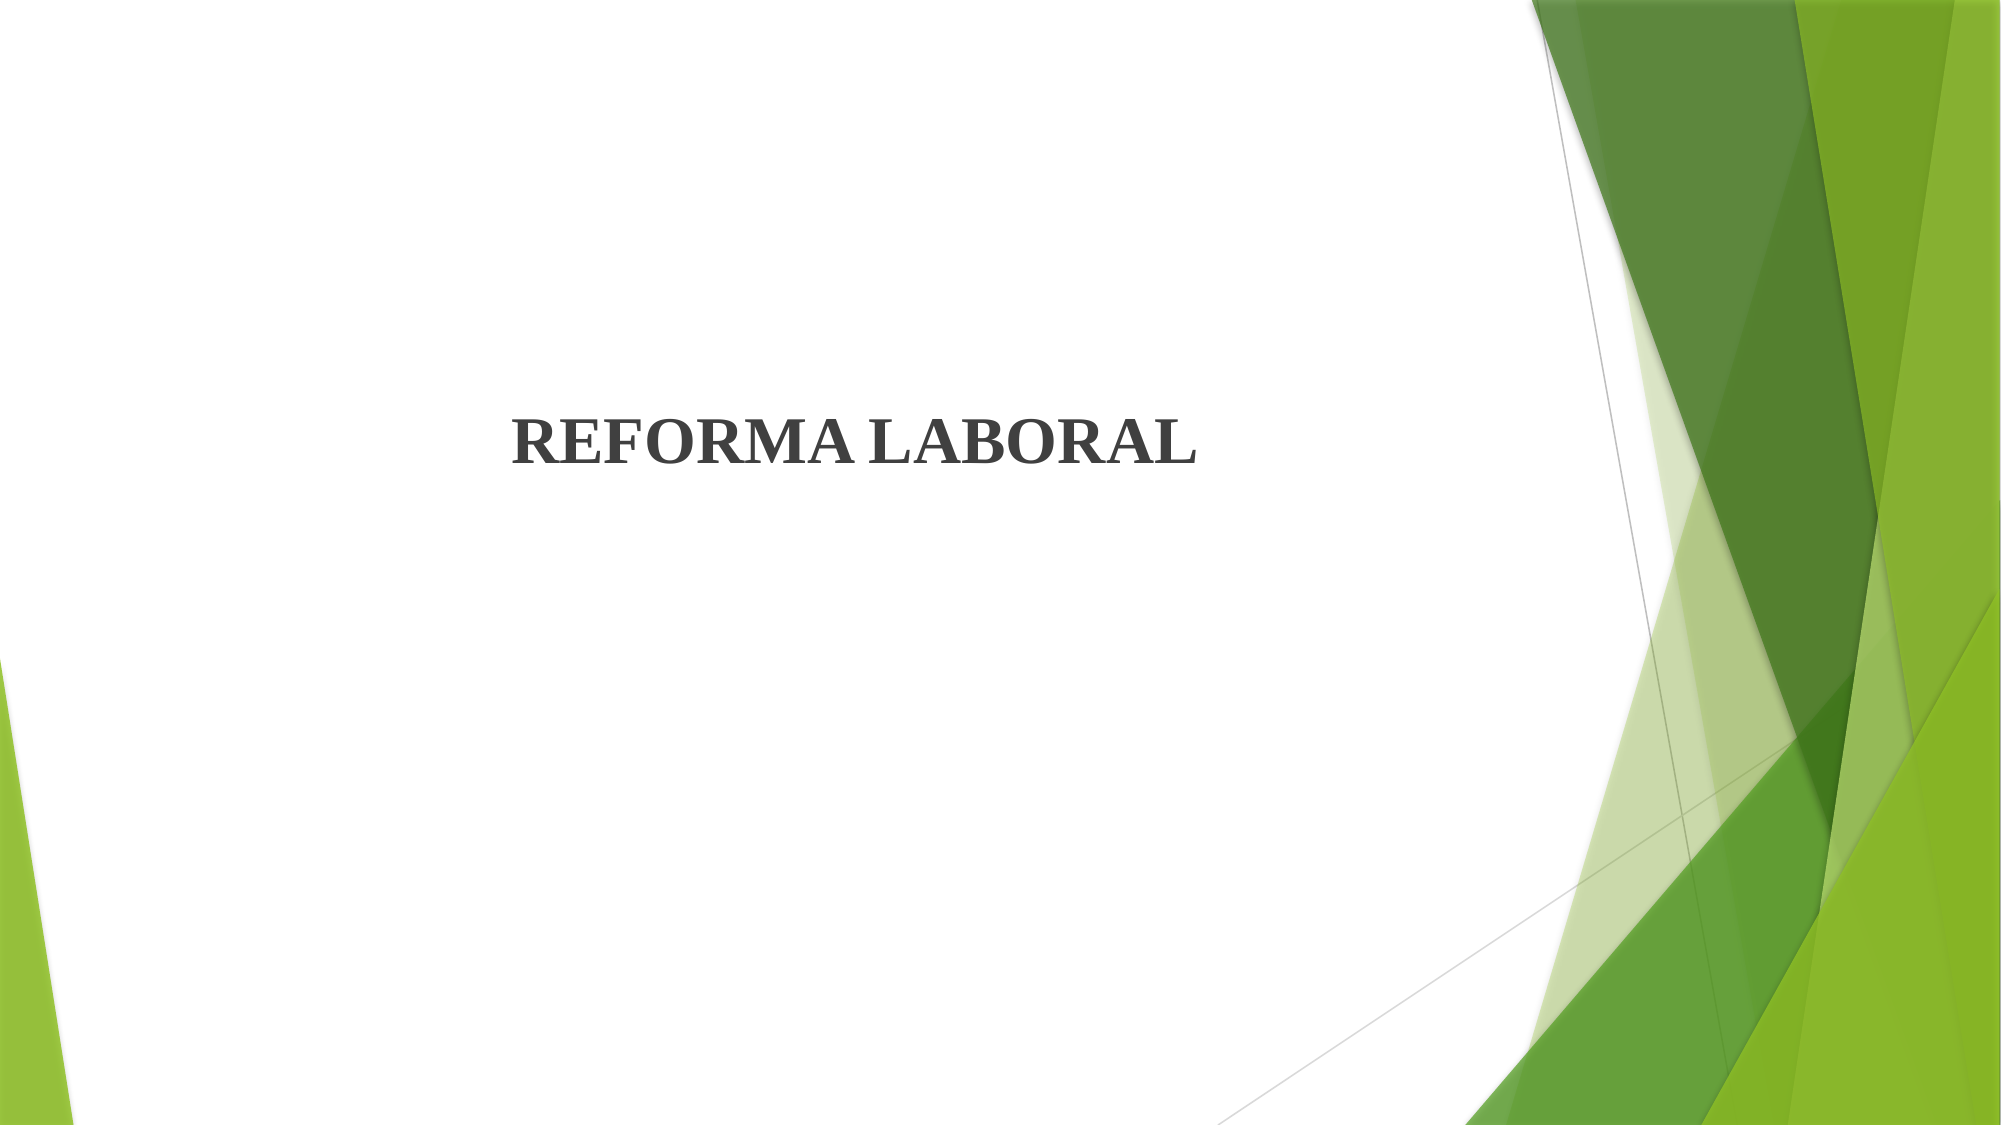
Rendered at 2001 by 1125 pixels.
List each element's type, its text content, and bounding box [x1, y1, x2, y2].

list REFORMA LABORAL [150, 233, 1561, 688]
